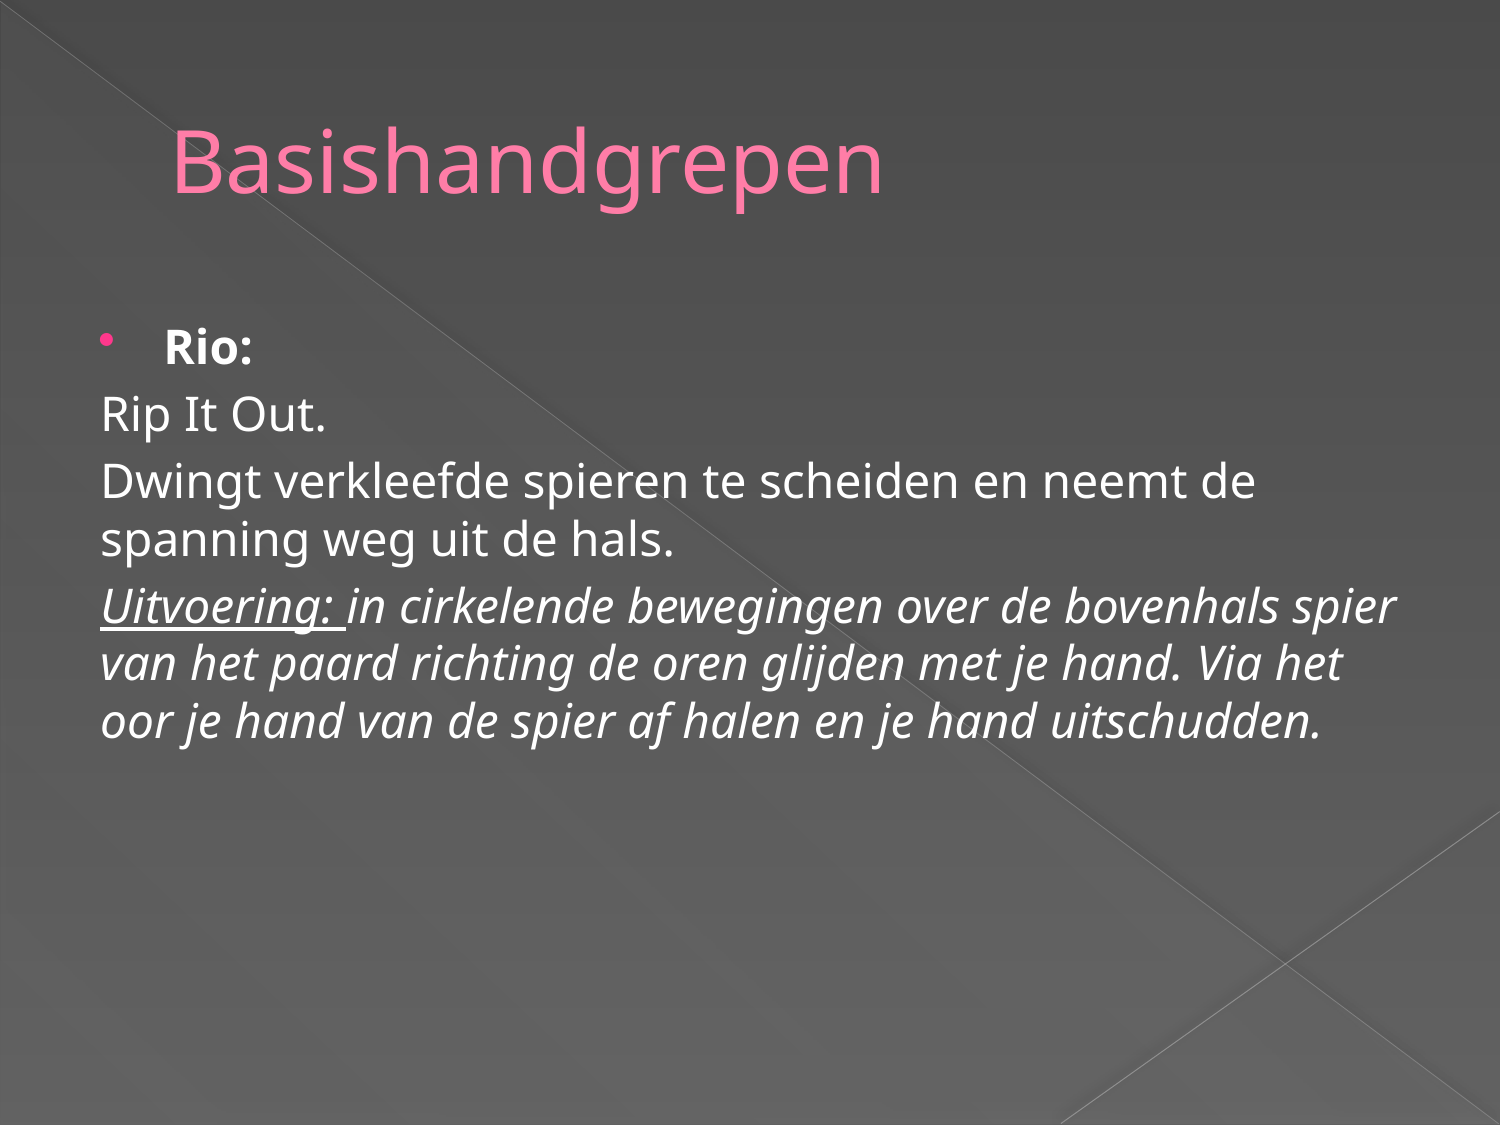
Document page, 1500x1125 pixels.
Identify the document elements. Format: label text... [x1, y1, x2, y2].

title Basishandgrepen [75, 43, 1425, 274]
list Rio: Rip It Out. Dwingt verkleefde spieren te scheiden en neemt de spanning weg uit de hals. Uitvoering: in cirkelende bewegingen over de bovenhals spier van het paard richting de oren glijden met je hand. Via het oor je hand van de spier af halen en je hand uitschudden. [75, 308, 1425, 1059]
